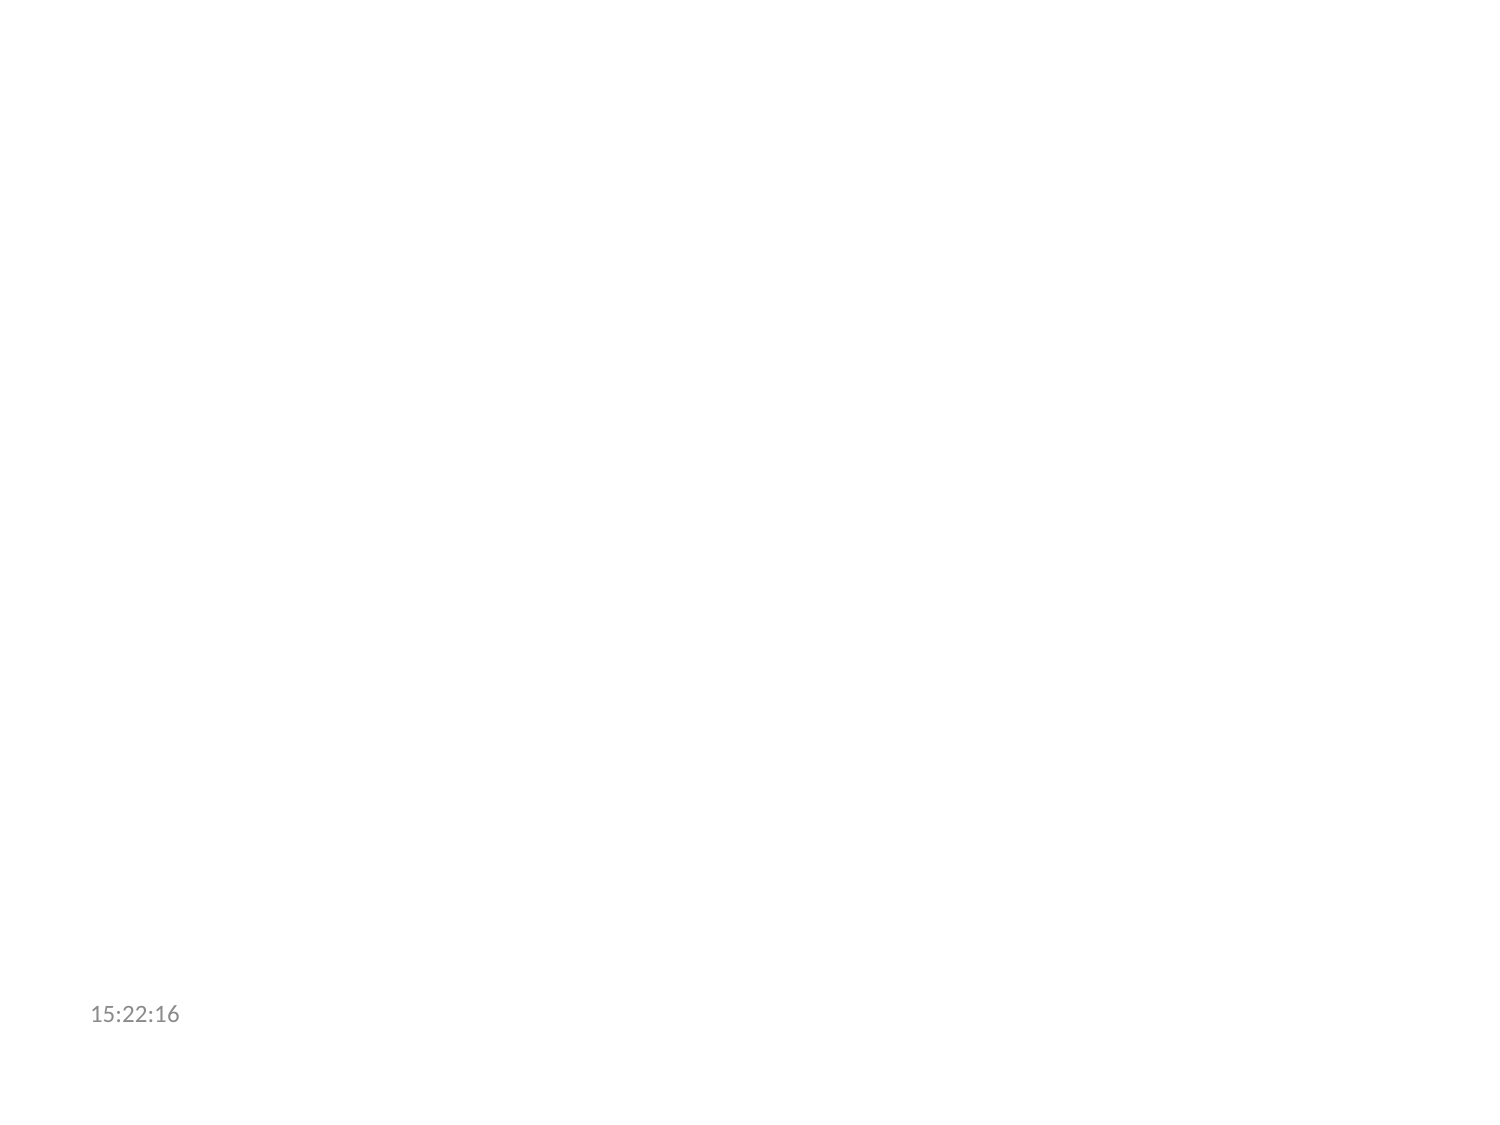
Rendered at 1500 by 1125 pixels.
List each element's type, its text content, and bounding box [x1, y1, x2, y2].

text_box 15:35:09 [75, 982, 425, 1043]
